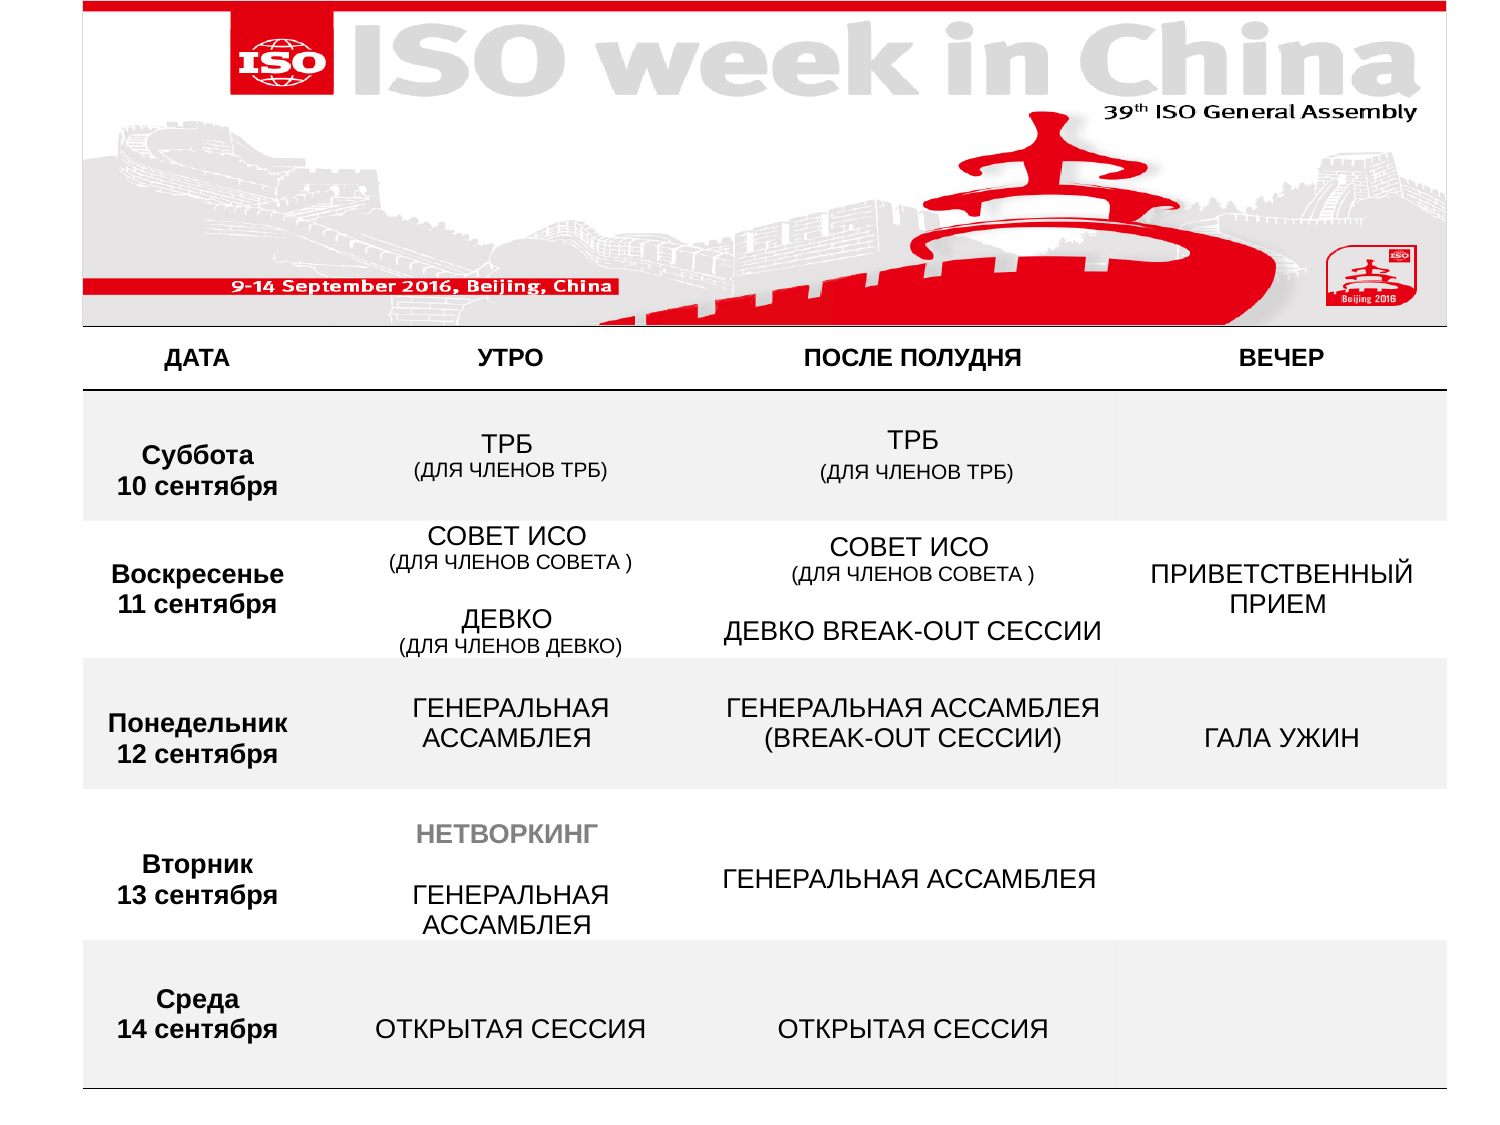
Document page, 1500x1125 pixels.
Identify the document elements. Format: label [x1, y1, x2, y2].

text_box [82, 0, 1448, 1111]
